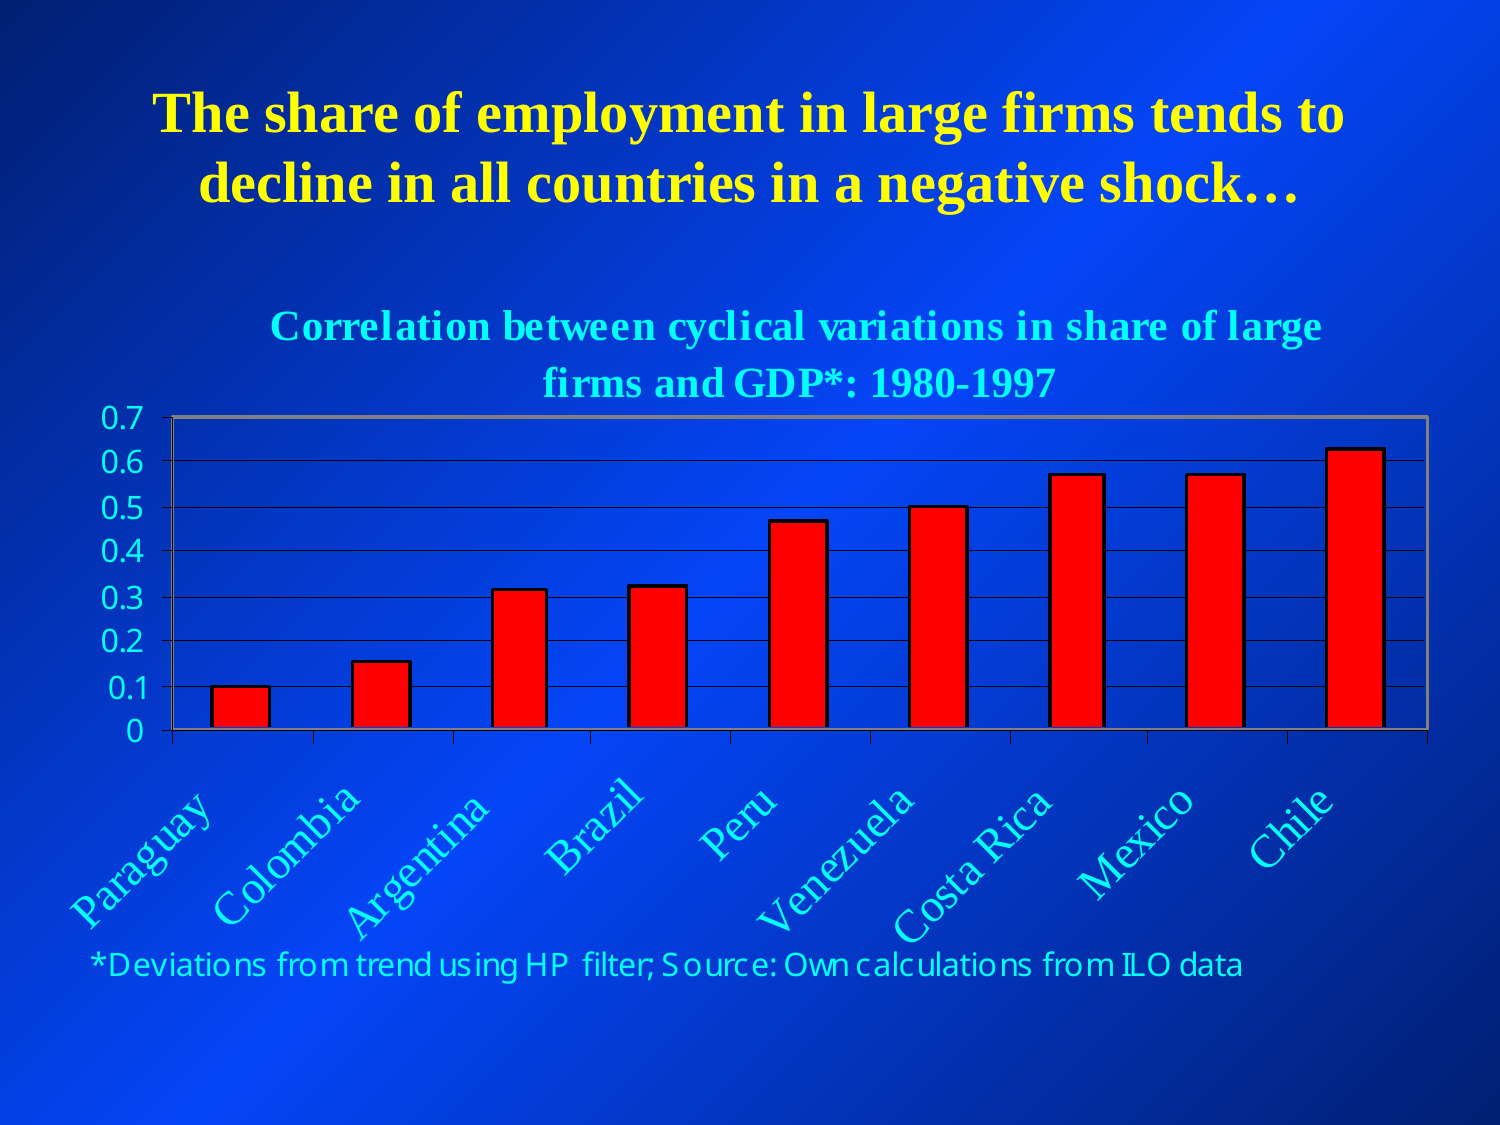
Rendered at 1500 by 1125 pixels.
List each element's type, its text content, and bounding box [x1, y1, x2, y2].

title The share of employment in large firms tends to decline in all countries in a negative shock… [112, 99, 1388, 188]
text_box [0, 243, 1482, 1047]
